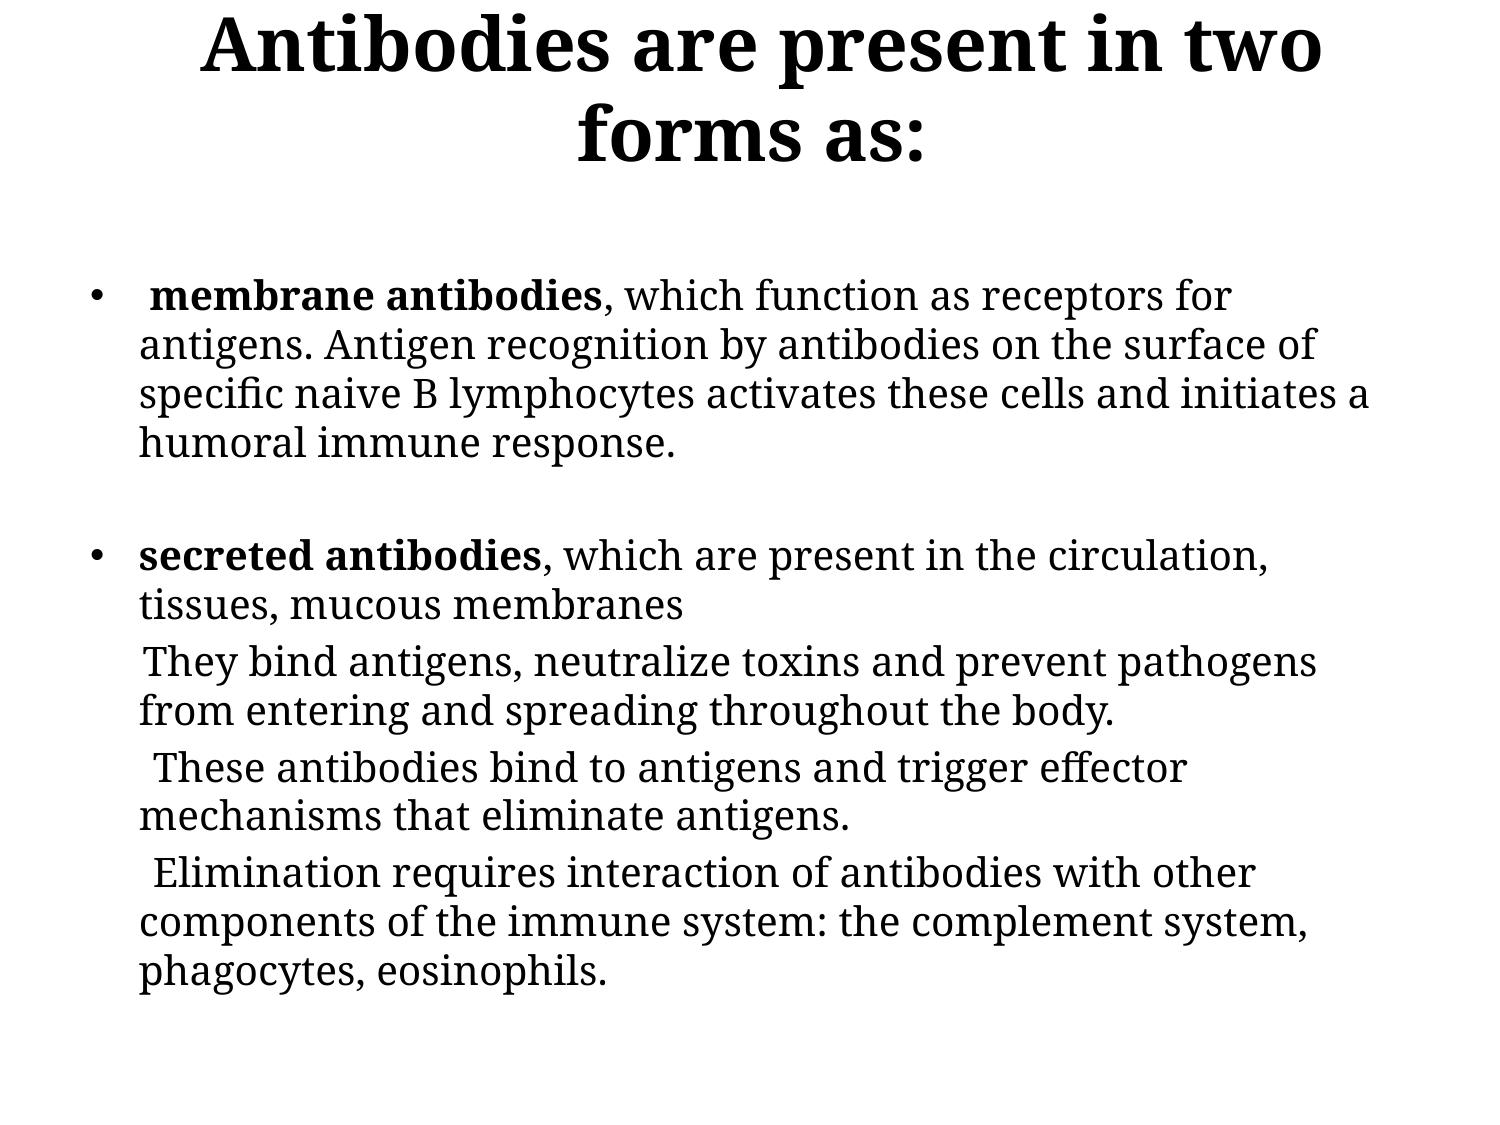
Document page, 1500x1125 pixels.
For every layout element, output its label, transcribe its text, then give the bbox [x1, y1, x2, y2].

list membrane antibodies, which function as receptors for antigens. Antigen recognition by antibodies on the surface of specific naive B lymphocytes activates these cells and initiates a humoral immune response. secreted antibodies, which are present in the circulation, tissues, mucous membranes They bind antigens, neutralize toxins and prevent pathogens from entering and spreading throughout the body. These antibodies bind to antigens and trigger effector mechanisms that eliminate antigens. Elimination requires interaction of antibodies with other components of the immune system: the complement system, phagocytes, eosinophils. [75, 262, 1425, 1005]
title Antibodies are present in two forms as: [87, 75, 1438, 188]
